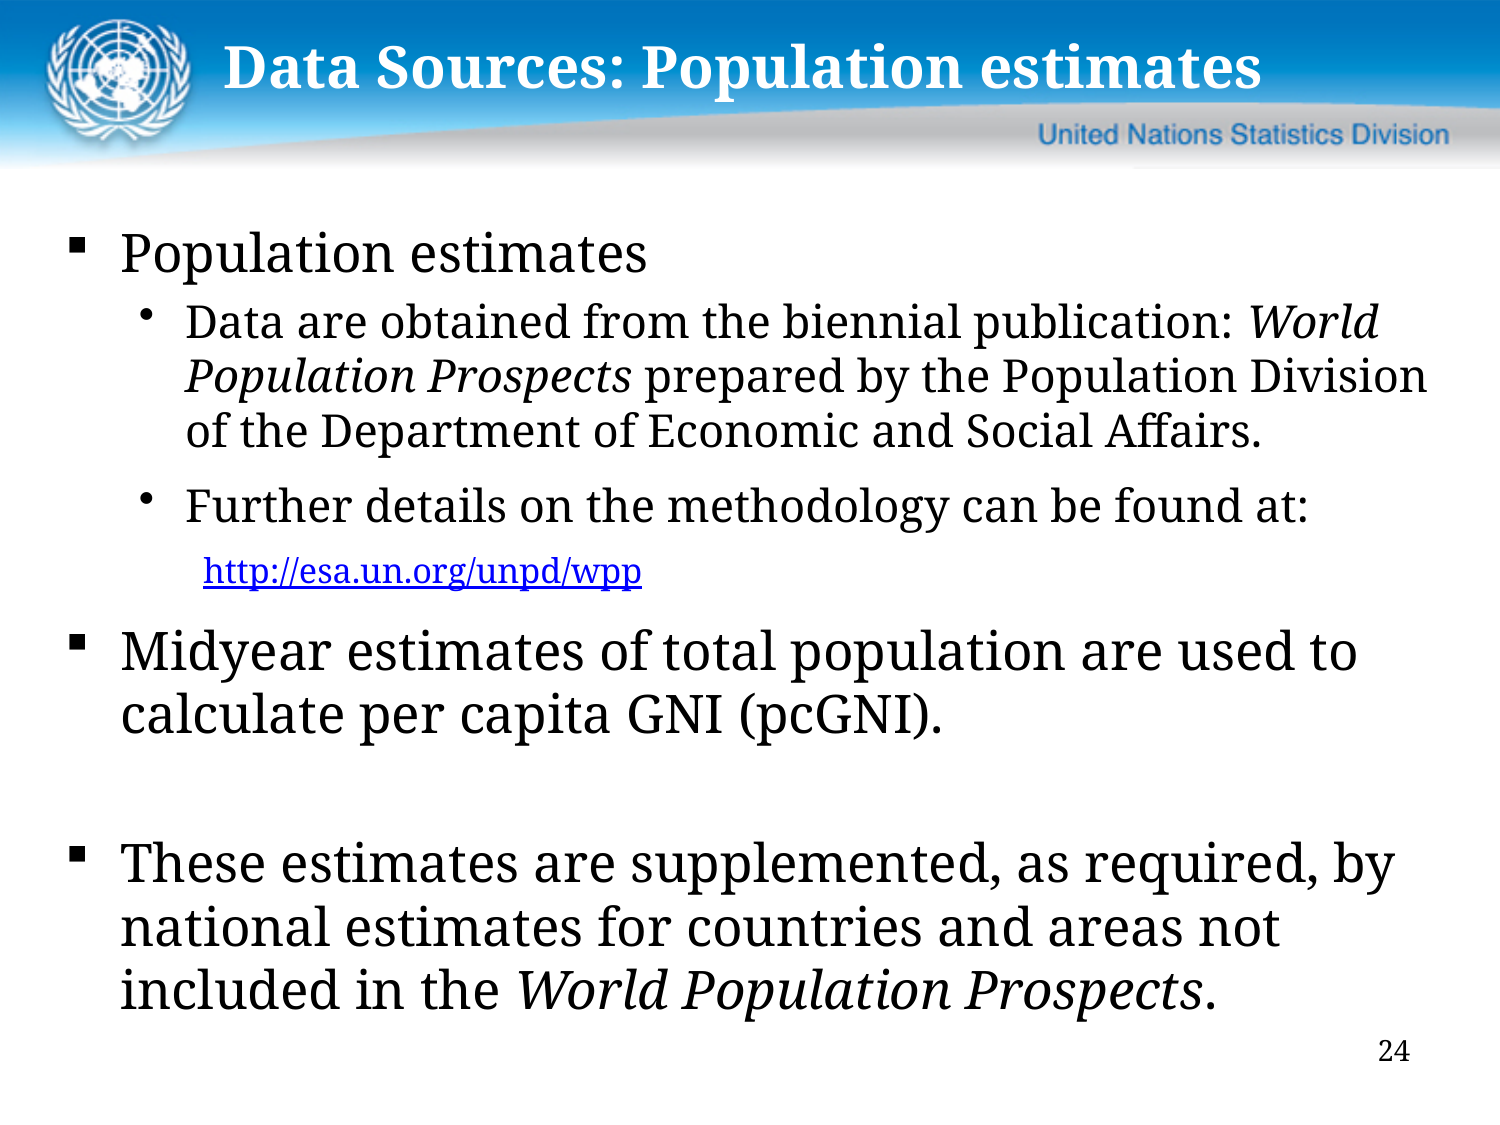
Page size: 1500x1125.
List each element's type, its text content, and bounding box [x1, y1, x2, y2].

list Population estimates Data are obtained from the biennial publication: World Population Prospects prepared by the Population Division of the Department of Economic and Social Affairs. Further details on the methodology can be found at: http://esa.un.org/unpd/wpp Midyear estimates of total population are used to calculate per capita GNI (pcGNI). These estimates are supplemented, as required, by national estimates for countries and areas not included in the World Population Prospects. [50, 212, 1450, 1050]
picture [0, 0, 1500, 169]
text_box Data Sources: Population estimates [208, 12, 1421, 118]
slide_number 24 [1074, 1024, 1425, 1103]
